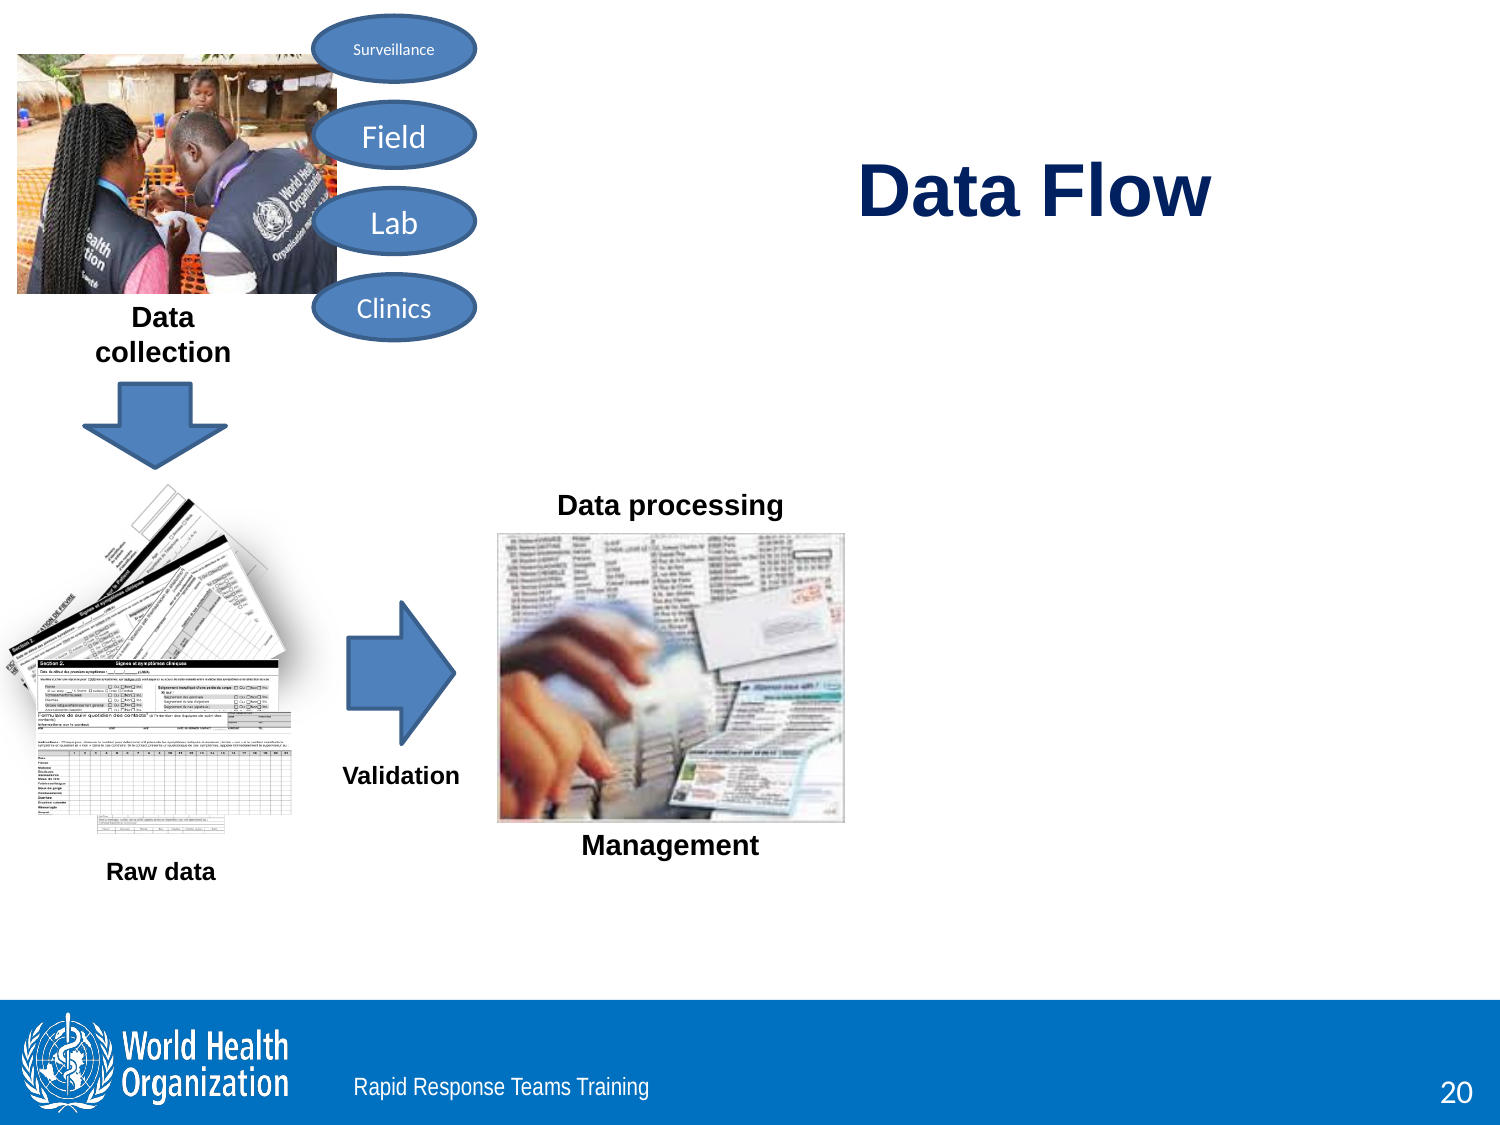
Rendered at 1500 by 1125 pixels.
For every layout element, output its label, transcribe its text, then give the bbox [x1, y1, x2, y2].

text_box [346, 600, 457, 747]
text_box Field [342, 99, 478, 170]
text_box Lab [342, 185, 478, 257]
picture [496, 533, 845, 823]
text_box Data processing [497, 479, 845, 529]
text_box Management [497, 830, 845, 869]
picture [16, 54, 337, 294]
text_box Validation [304, 751, 491, 797]
text_box Surveillance [310, 13, 478, 84]
text_box [82, 381, 229, 470]
text_box Raw data [5, 847, 317, 893]
title Data Flow [589, 92, 1480, 282]
text_box Data collection [7, 290, 319, 376]
picture [2, 479, 294, 835]
picture [21, 1012, 288, 1113]
text_box Clinics [311, 272, 478, 343]
